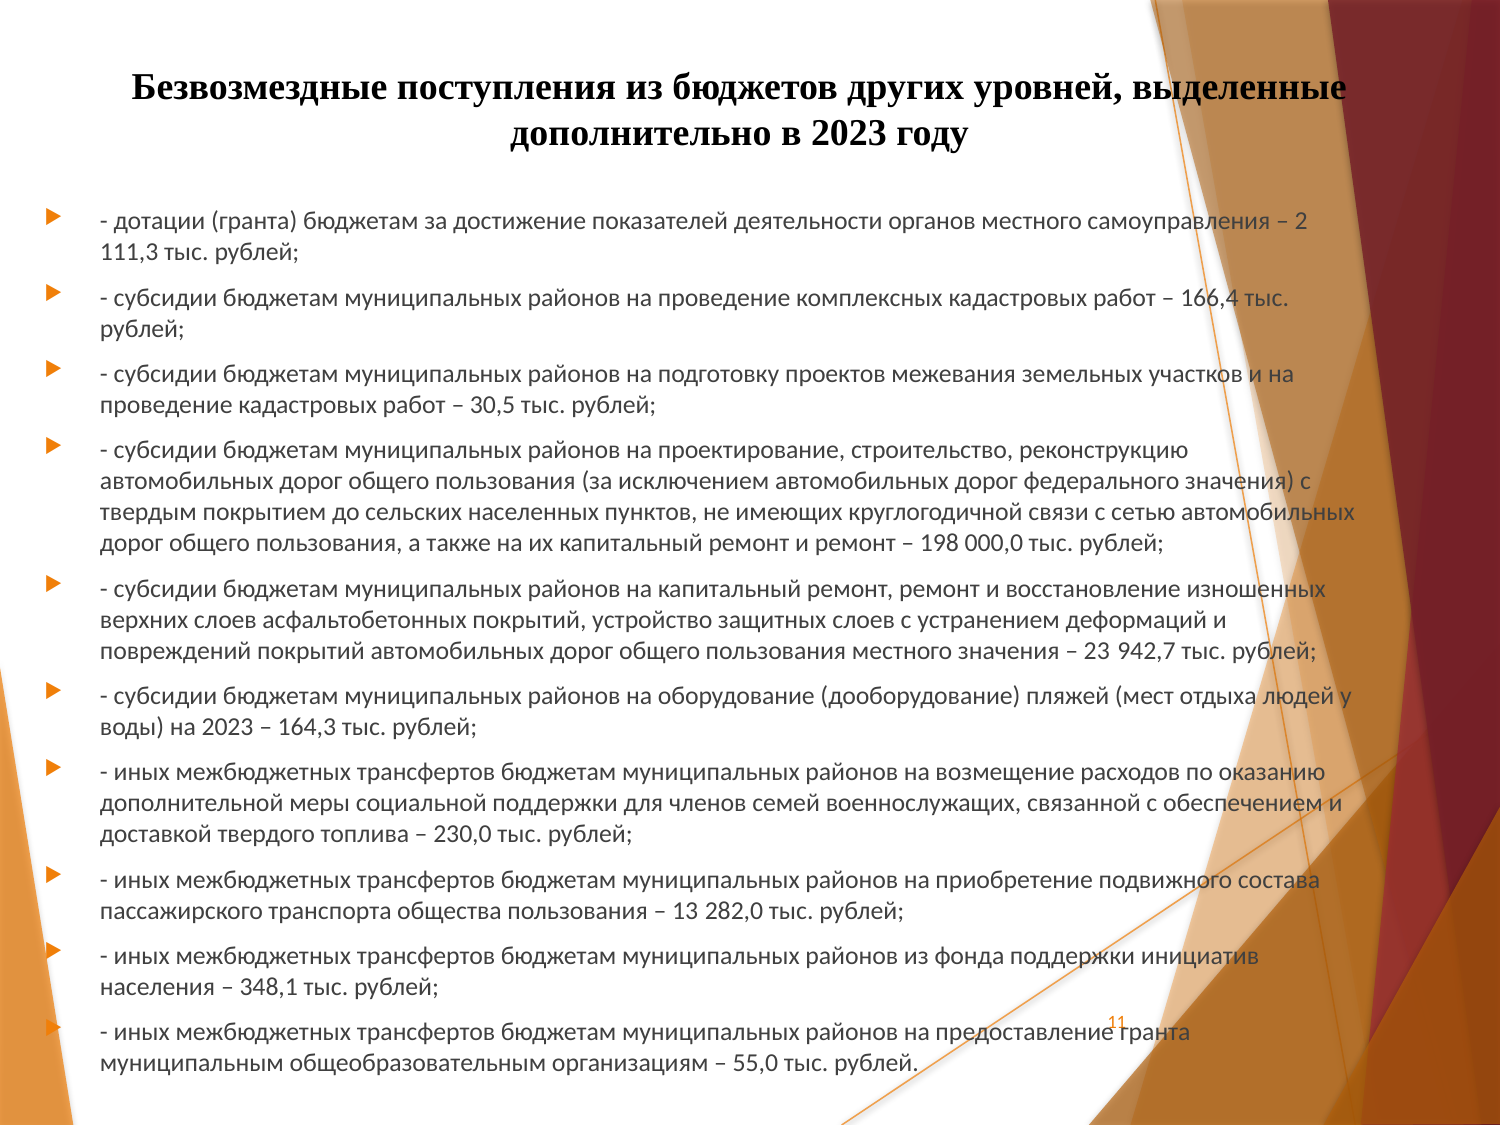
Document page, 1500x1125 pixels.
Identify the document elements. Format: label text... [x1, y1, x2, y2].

list - дотации (гранта) бюджетам за достижение показателей деятельности органов местного самоуправления – 2 111,3 тыс. рублей; - субсидии бюджетам муниципальных районов на проведение комплексных кадастровых работ – 166,4 тыс. рублей; - субсидии бюджетам муниципальных районов на подготовку проектов межевания земельных участков и на проведение кадастровых работ – 30,5 тыс. рублей; - субсидии бюджетам муниципальных районов на проектирование, строительство, реконструкцию автомобильных дорог общего пользования (за исключением автомобильных дорог федерального значения) с твердым покрытием до сельских населенных пунктов, не имеющих круглогодичной связи с сетью автомобильных дорог общего пользования, а также на их капитальный ремонт и ремонт – 198 000,0 тыс. рублей; - субсидии бюджетам муниципальных районов на капитальный ремонт, ремонт и восстановление изношенных верхних слоев асфальтобетонных покрытий, устройство защитных слоев с устранением деформаций и повреждений покрытий автомобильных дорог общего пользования местного значения – 23 942,7 тыс. рублей; - субсидии бюджетам муниципальных районов на оборудование (дооборудование) пляжей (мест отдыха людей у воды) на 2023 – 164,3 тыс. рублей; - иных межбюджетных трансфертов бюджетам муниципальных районов на возмещение расходов по оказанию дополнительной меры социальной поддержки для членов семей военнослужащих, связанной с обеспечением и доставкой твердого топлива – 230,0 тыс. рублей; - иных межбюджетных трансфертов бюджетам муниципальных районов на приобретение подвижного состава пассажирского транспорта общества пользования – 13 282,0 тыс. рублей; - иных межбюджетных трансфертов бюджетам муниципальных районов из фонда поддержки инициатив населения – 348,1 тыс. рублей; - иных межбюджетных трансфертов бюджетам муниципальных районов на предоставление гранта муниципальным общеобразовательным организациям – 55,0 тыс. рублей. [29, 196, 1377, 1118]
slide_number 11 [1057, 991, 1142, 1051]
title Безвозмездные поступления из бюджетов других уровней, выделенные дополнительно в 2023 году [64, 54, 1415, 161]
